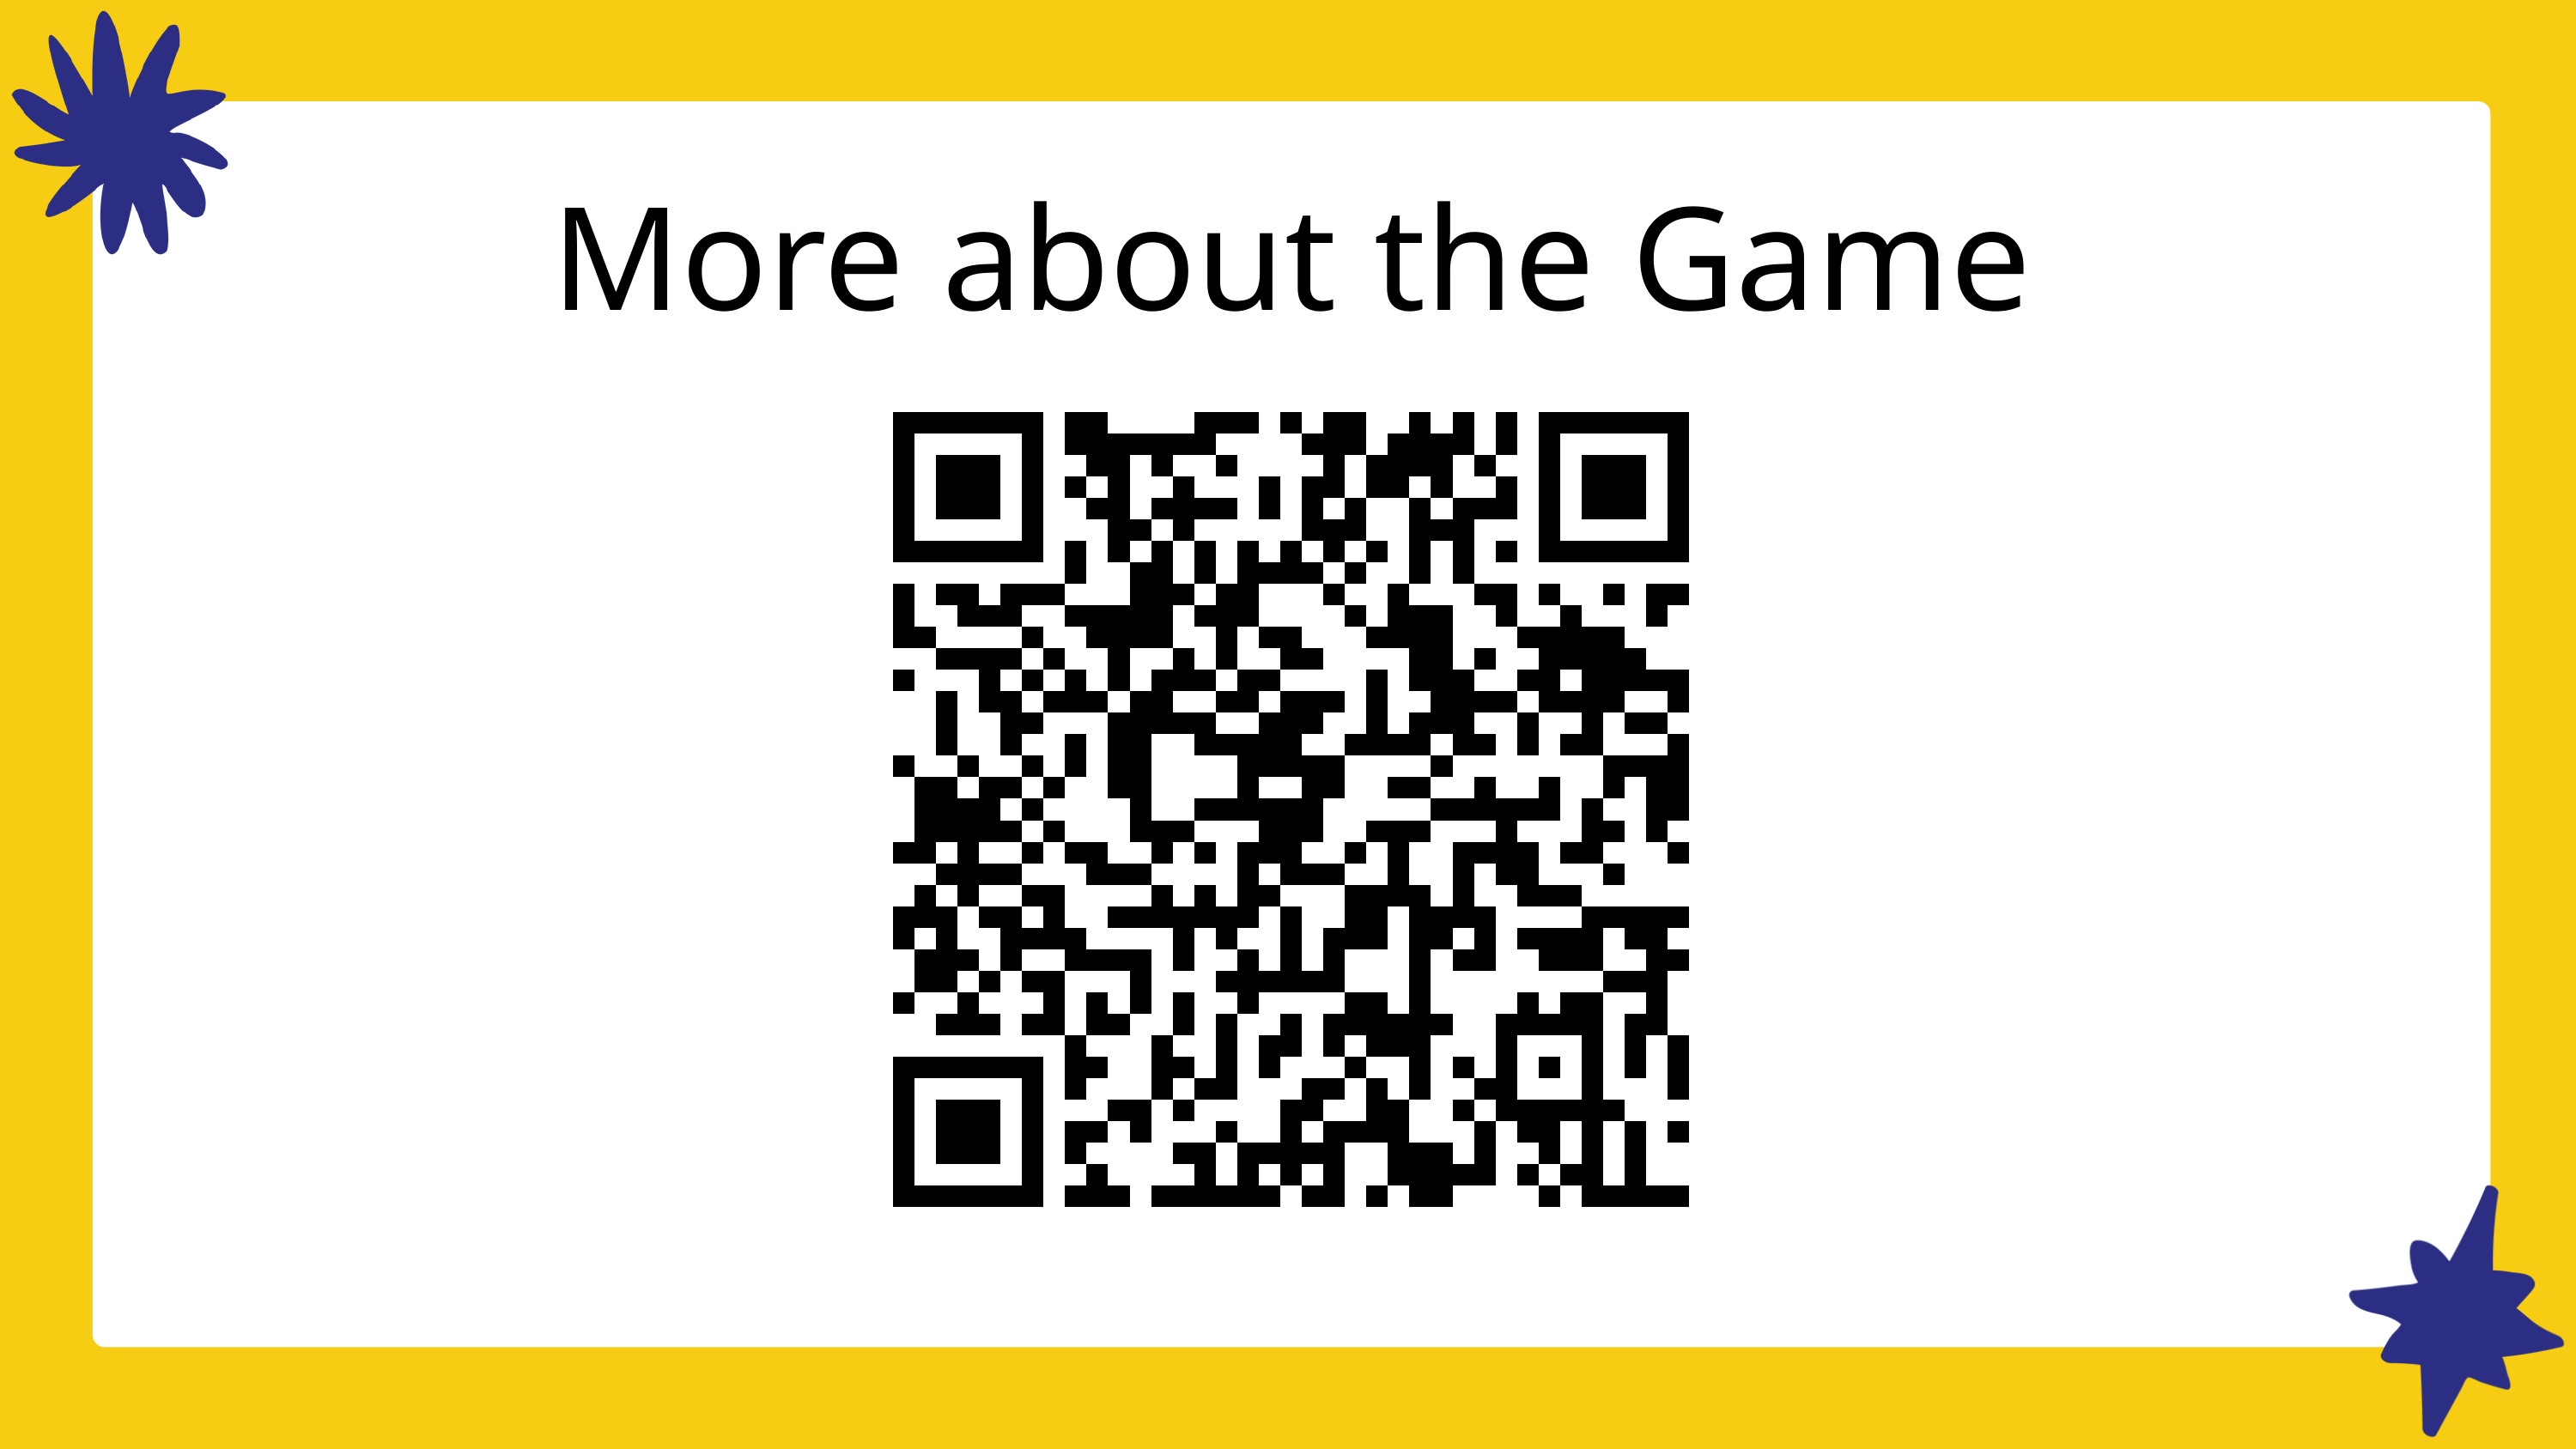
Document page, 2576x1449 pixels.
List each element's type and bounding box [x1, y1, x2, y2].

text_box [150, 155, 2433, 1294]
text_box [92, 100, 2491, 1348]
text_box [2337, 1173, 2576, 1449]
text_box [0, 0, 239, 265]
